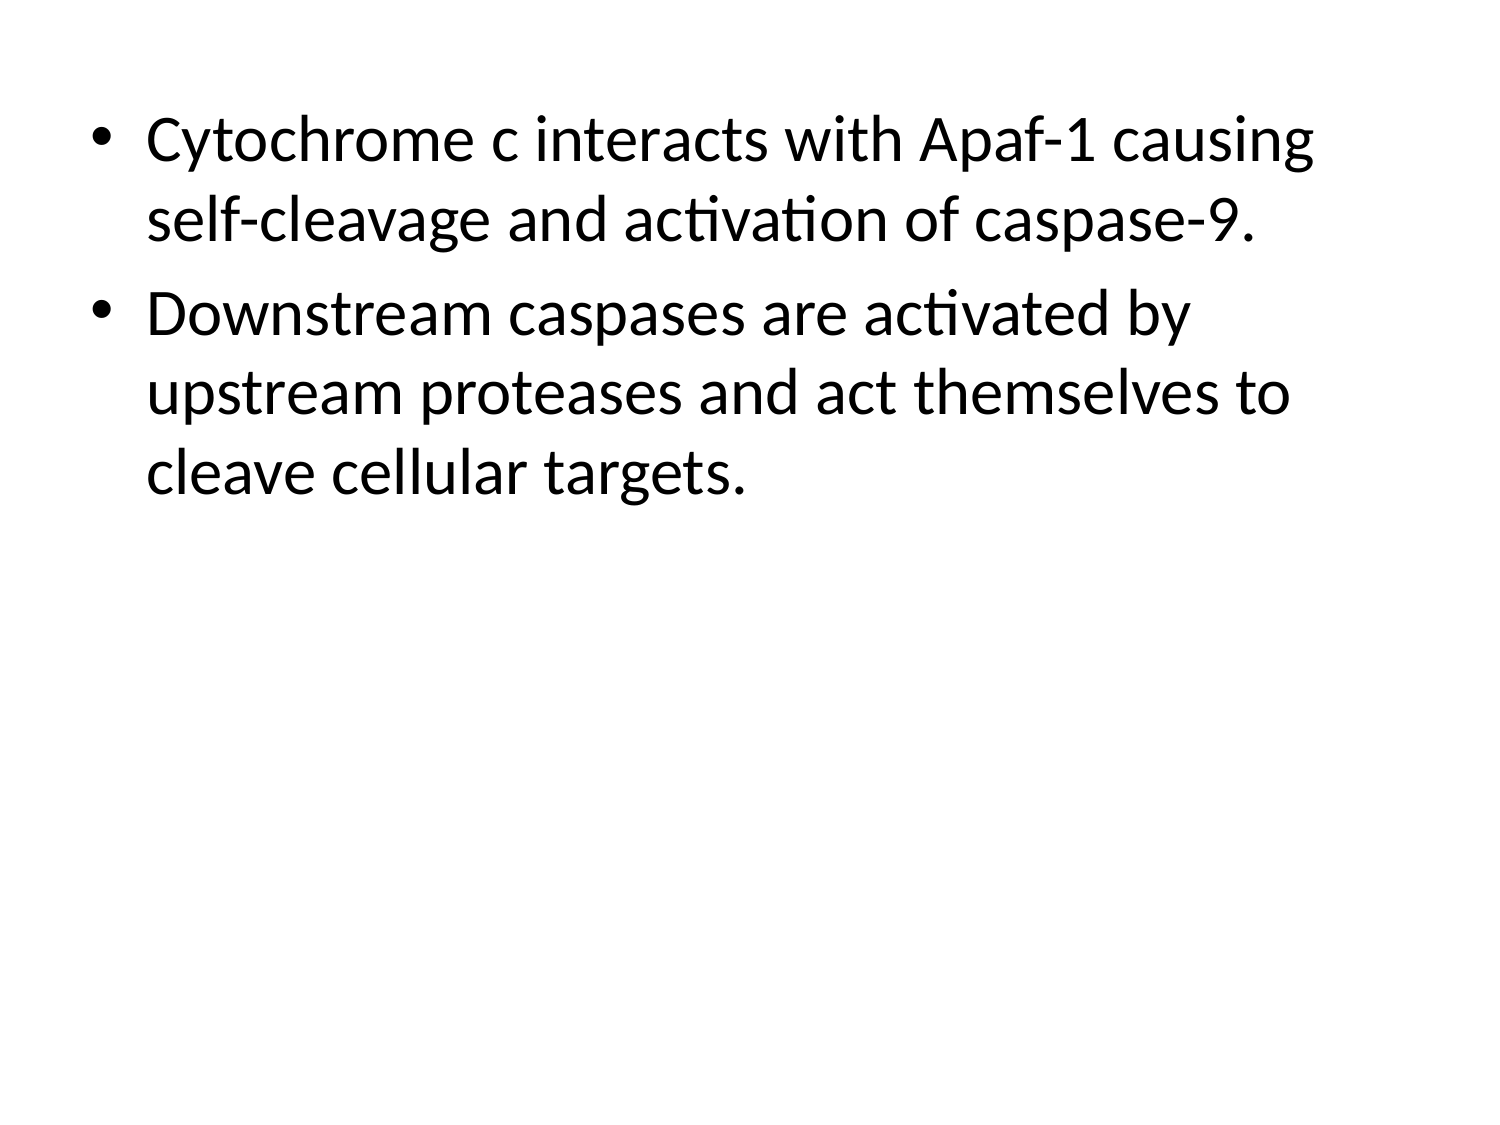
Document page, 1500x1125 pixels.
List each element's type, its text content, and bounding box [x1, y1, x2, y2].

list Cytochrome c interacts with Apaf-1 causing self-cleavage and activation of caspase-9. Downstream caspases are activated by upstream proteases and act themselves to cleave cellular targets. [75, 87, 1425, 1005]
